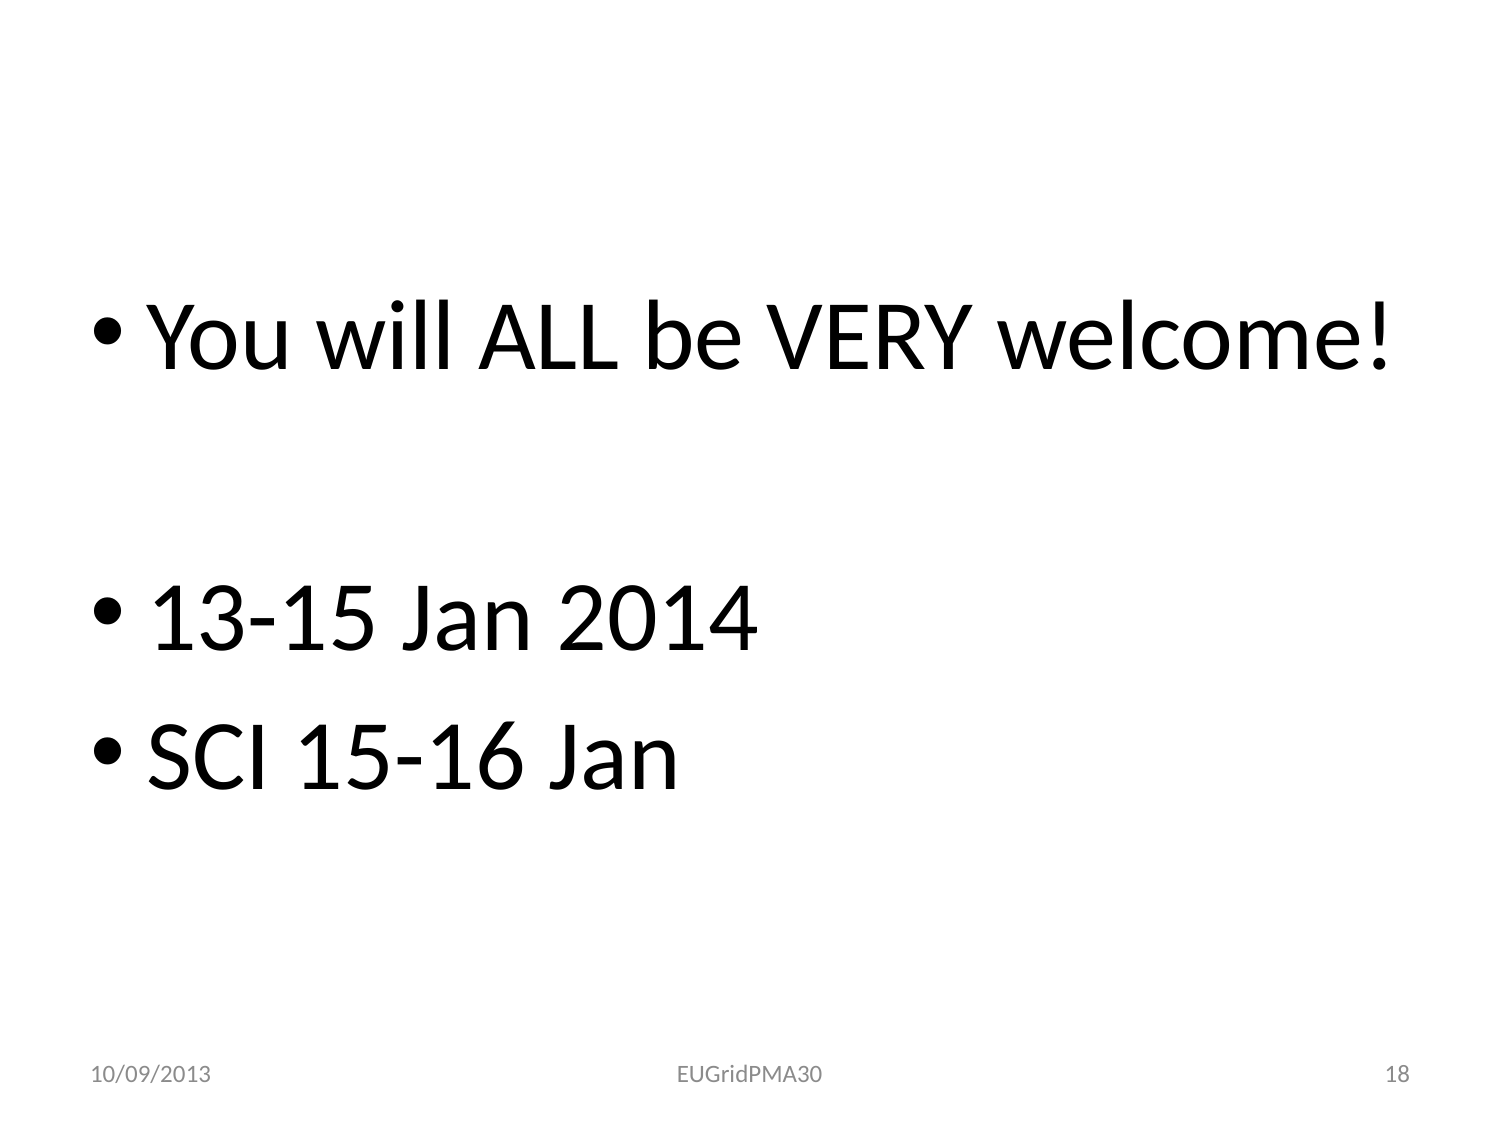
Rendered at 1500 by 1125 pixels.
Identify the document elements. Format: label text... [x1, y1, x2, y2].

slide_number 18 [1074, 1042, 1425, 1103]
footer EUGridPMA30 [512, 1042, 988, 1103]
list You will ALL be VERY welcome! 13-15 Jan 2014 SCI 15-16 Jan [75, 262, 1425, 1005]
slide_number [75, 1042, 425, 1103]
